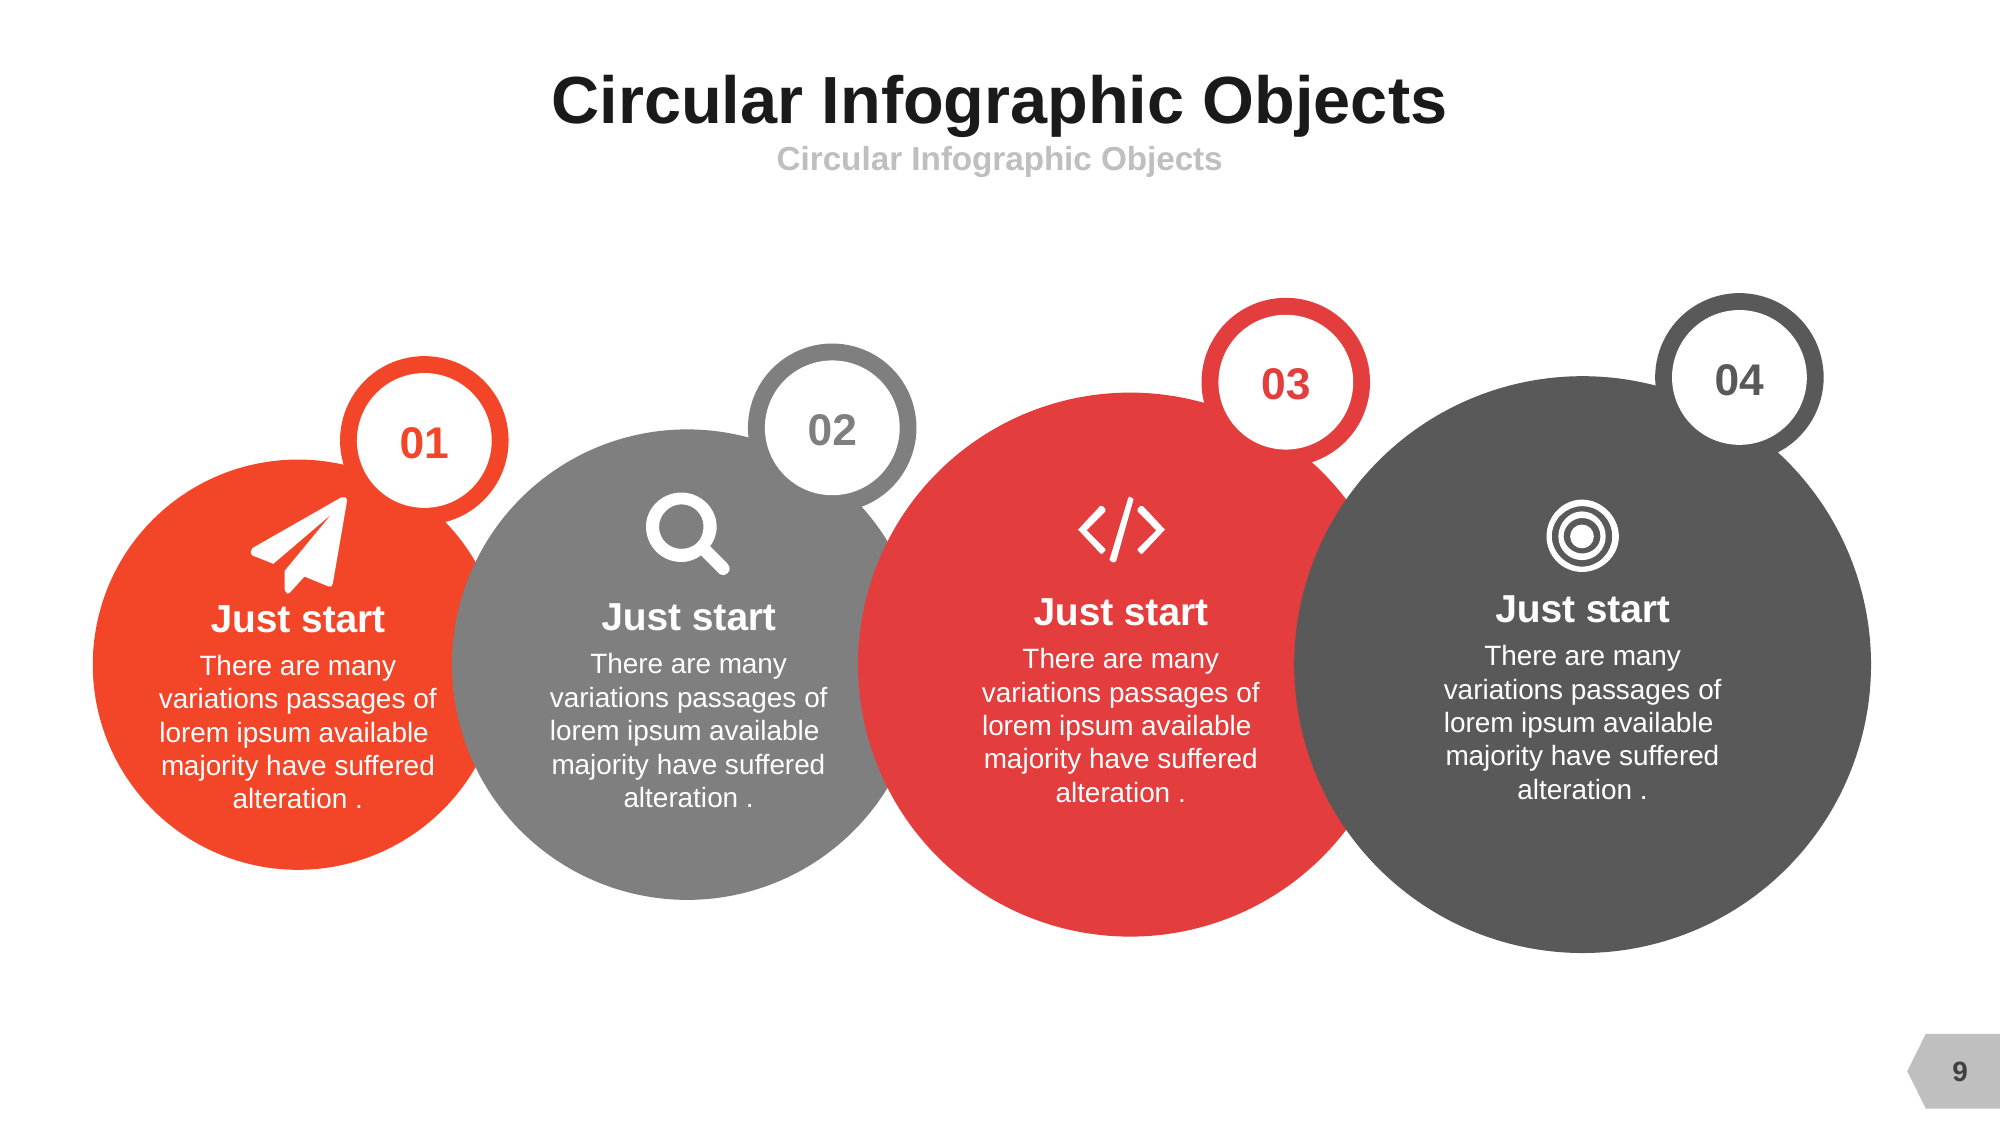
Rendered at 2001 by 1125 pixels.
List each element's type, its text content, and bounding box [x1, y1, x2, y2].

text_box [250, 501, 342, 591]
text_box [1546, 499, 1619, 572]
list Circular Infographic Objects [549, 135, 1450, 180]
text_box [339, 355, 509, 525]
text_box [167, 826, 428, 872]
text_box [1137, 506, 1166, 555]
slide_number 9 [1909, 1040, 2000, 1101]
text_box [855, 390, 1346, 939]
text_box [153, 593, 442, 817]
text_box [1654, 292, 1824, 462]
text_box [449, 427, 887, 902]
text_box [747, 343, 917, 513]
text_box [976, 586, 1265, 810]
text_box [293, 533, 475, 809]
text_box [1292, 374, 1874, 956]
text_box [1109, 496, 1134, 563]
text_box [1077, 506, 1106, 555]
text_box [1201, 297, 1371, 467]
title Circular Infographic Objects [383, 58, 1617, 136]
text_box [1438, 583, 1727, 807]
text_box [544, 591, 833, 815]
text_box [90, 457, 334, 808]
text_box [646, 492, 730, 576]
